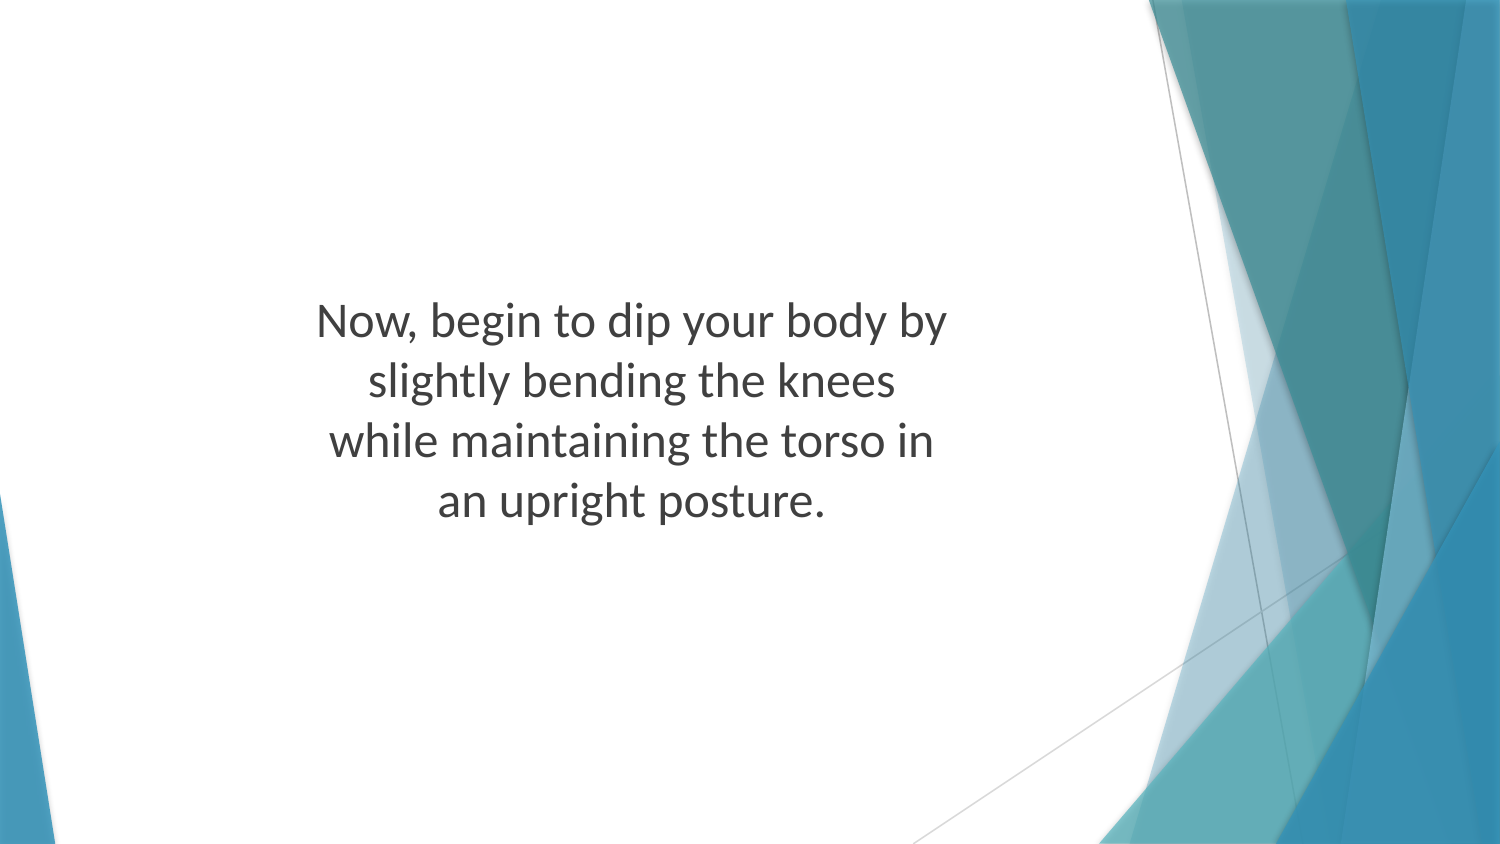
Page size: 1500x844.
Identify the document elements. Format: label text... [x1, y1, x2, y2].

list Now, begin to dip your body by slightly bending the knees while maintaining the torso in an upright posture. [301, 280, 963, 635]
